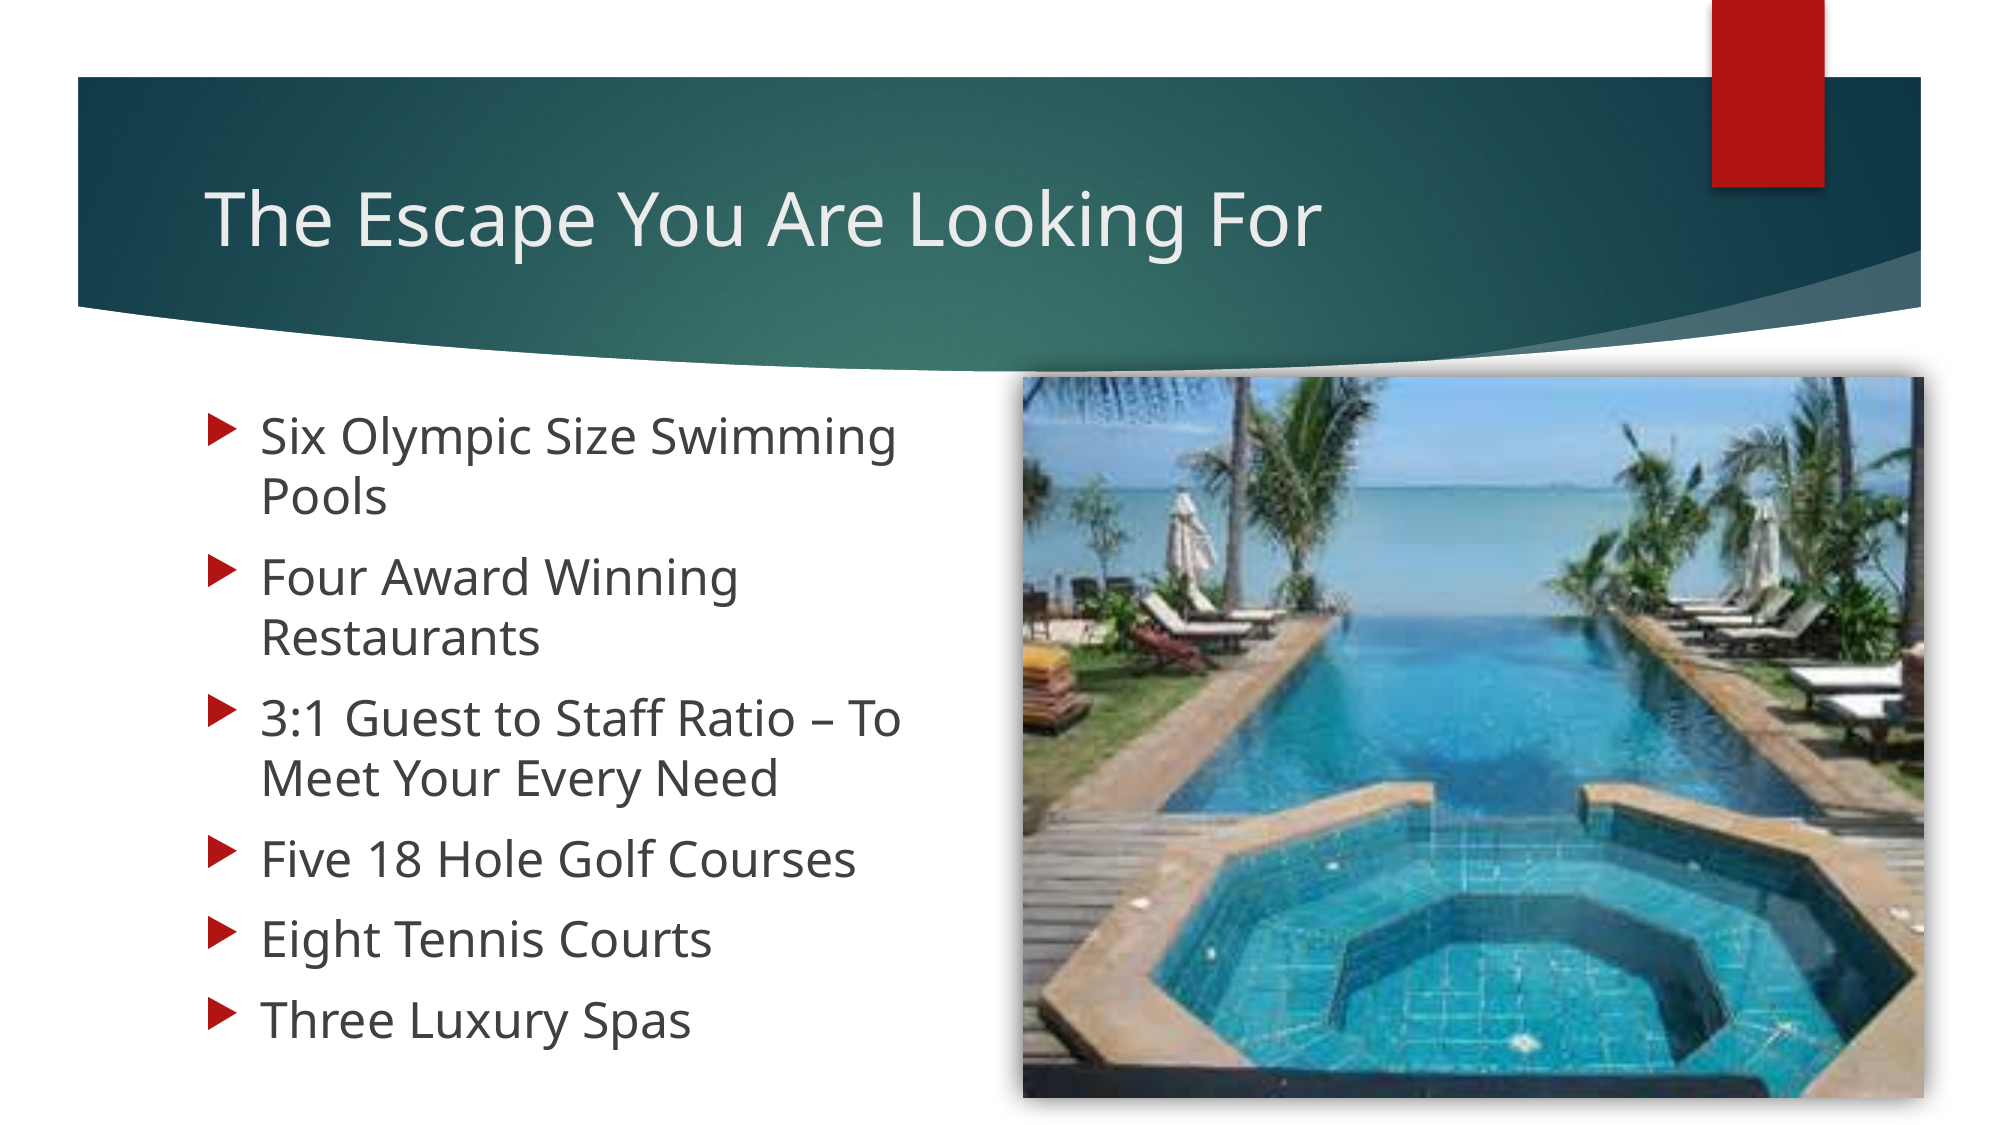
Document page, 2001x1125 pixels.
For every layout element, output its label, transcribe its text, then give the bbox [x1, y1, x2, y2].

picture [1022, 376, 1924, 1098]
list Six Olympic Size Swimming Pools Four Award Winning Restaurants 3:1 Guest to Staff Ratio – To Meet Your Every Need Five 18 Hole Golf Courses Eight Tennis Courts Three Luxury Spas [189, 397, 982, 1082]
title The Escape You Are Looking For [189, 158, 1638, 275]
